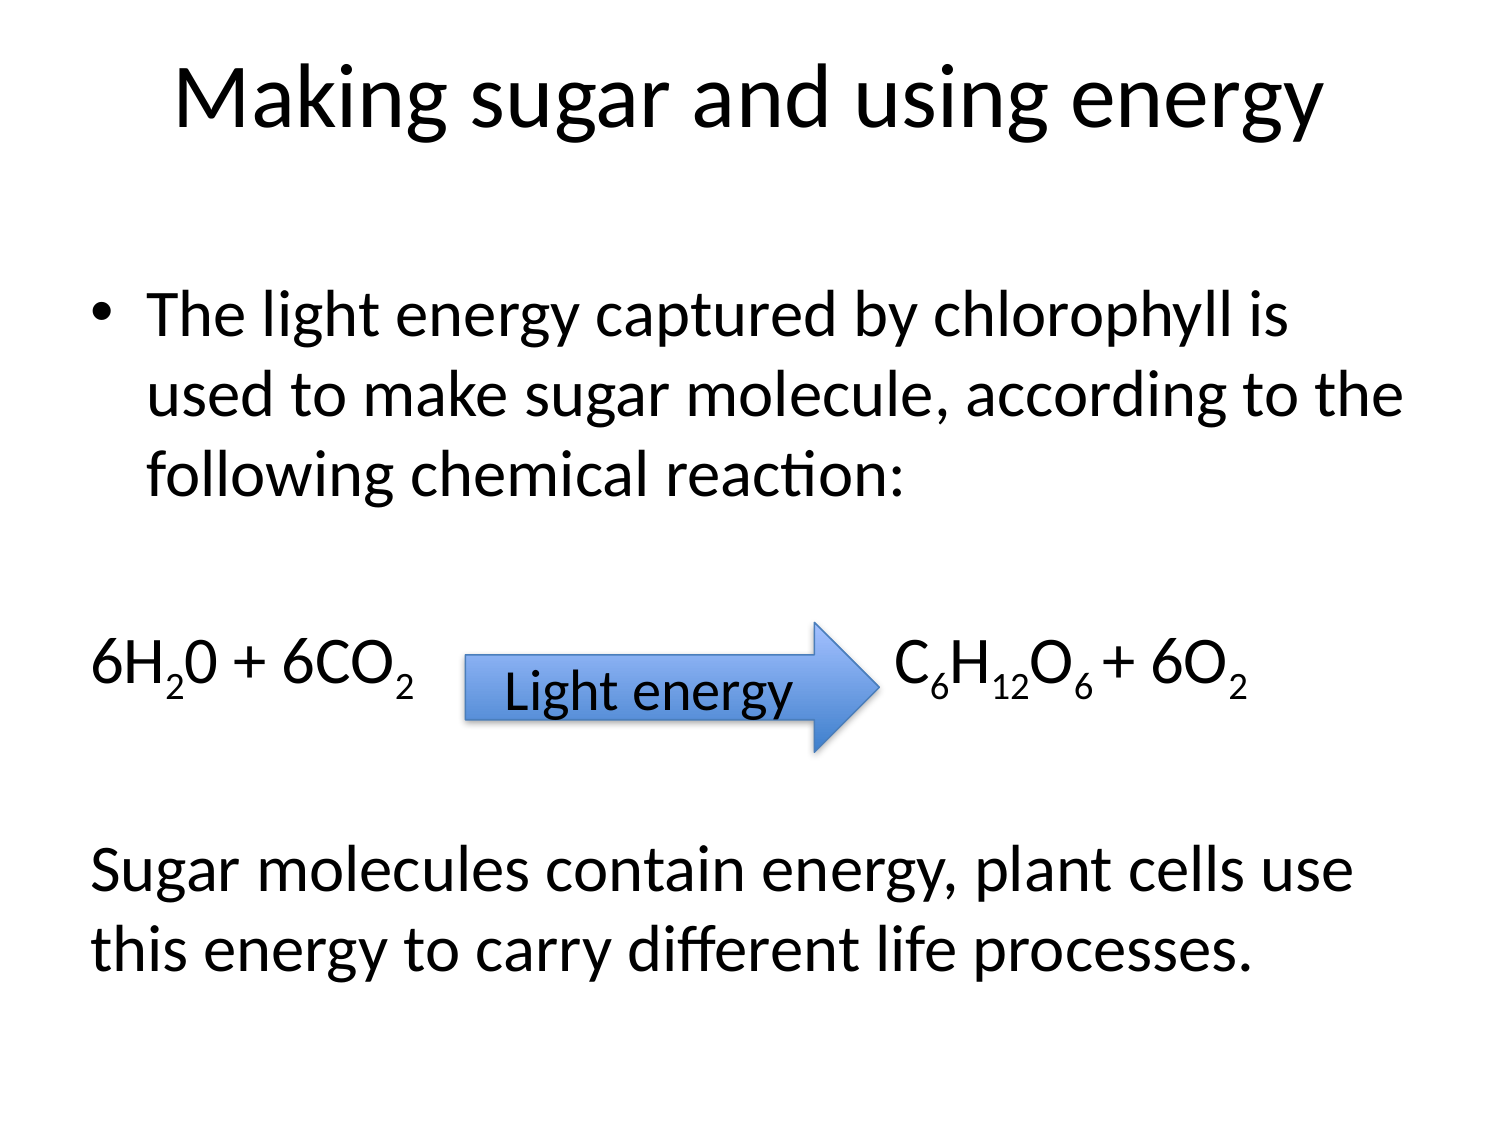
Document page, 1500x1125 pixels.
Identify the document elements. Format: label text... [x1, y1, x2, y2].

text_box Light energy [464, 621, 880, 753]
title Making sugar and using energy [75, 18, 1425, 163]
list The light energy captured by chlorophyll is used to make sugar molecule, according to the following chemical reaction: 6H20 + 6CO2 C6H12O6 + 6O2 Sugar molecules contain energy, plant cells use this energy to carry different life processes. [75, 262, 1425, 1058]
